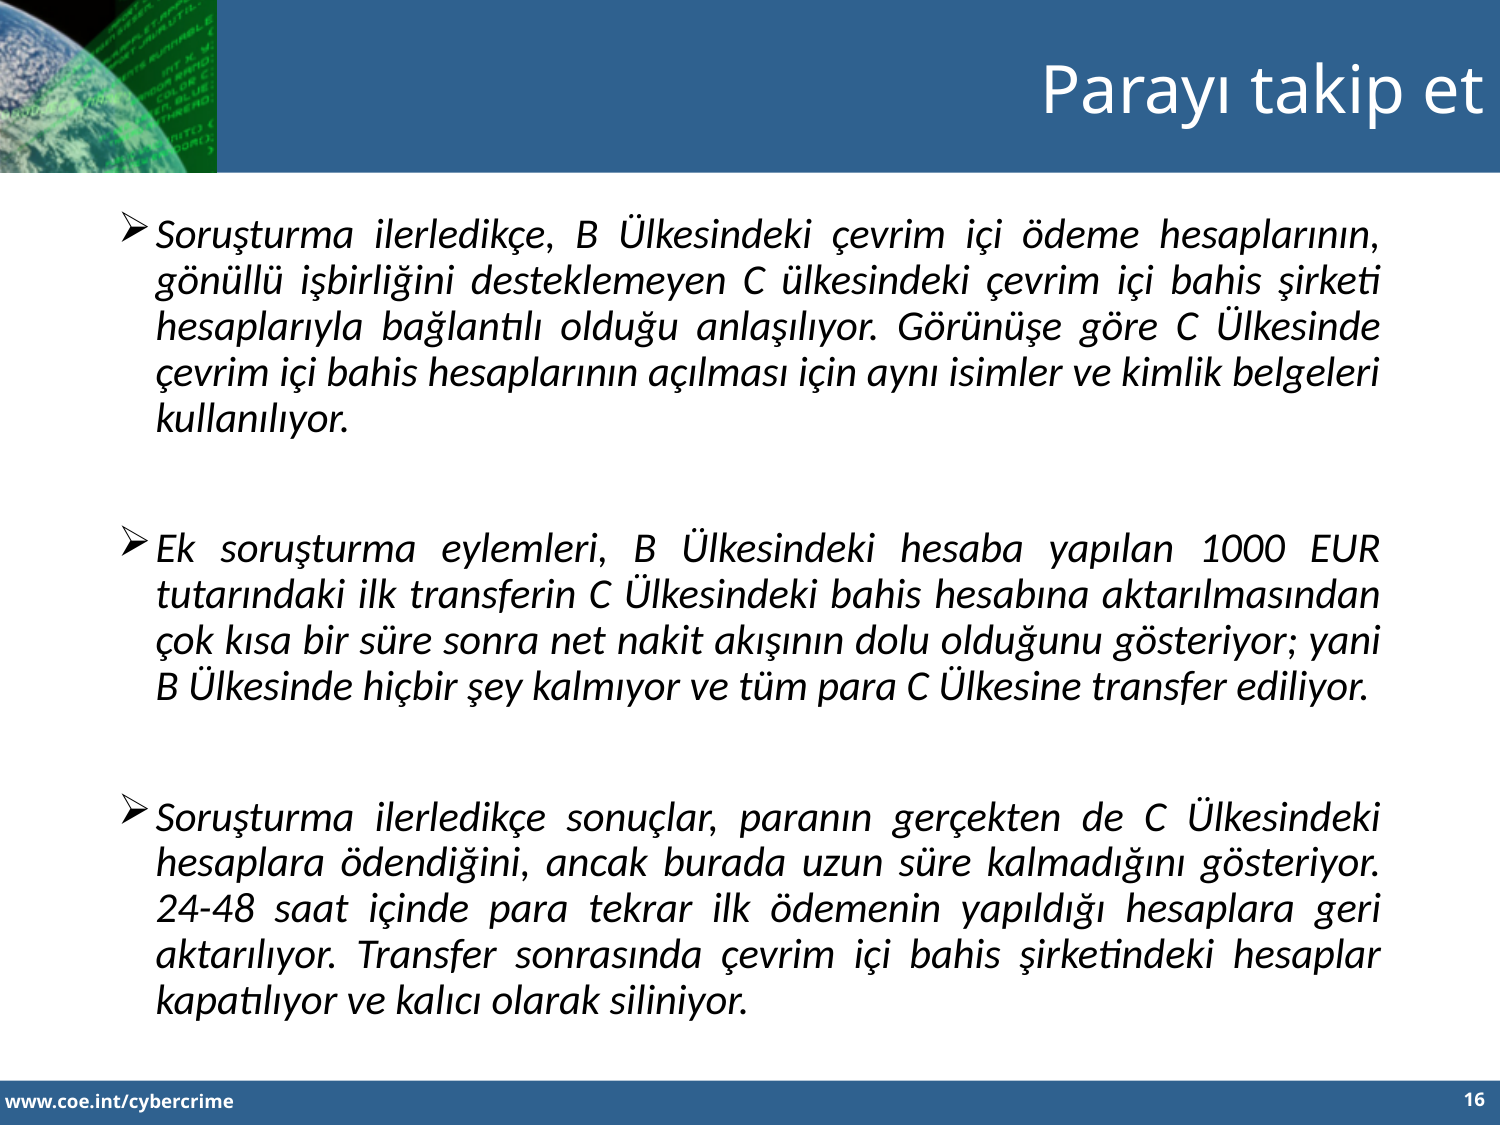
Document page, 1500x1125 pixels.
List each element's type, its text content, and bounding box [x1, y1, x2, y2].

list Soruşturma ilerledikçe, B Ülkesindeki çevrim içi ödeme hesaplarının, gönüllü işbirliğini desteklemeyen C ülkesindeki çevrim içi bahis şirketi hesaplarıyla bağlantılı olduğu anlaşılıyor. Görünüşe göre C Ülkesinde çevrim içi bahis hesaplarının açılması için aynı isimler ve kimlik belgeleri kullanılıyor. Ek soruşturma eylemleri, B Ülkesindeki hesaba yapılan 1000 EUR tutarındaki ilk transferin C Ülkesindeki bahis hesabına aktarılmasından çok kısa bir süre sonra net nakit akışının dolu olduğunu gösteriyor; yani B Ülkesinde hiçbir şey kalmıyor ve tüm para C Ülkesine transfer ediliyor. Soruşturma ilerledikçe sonuçlar, paranın gerçekten de C Ülkesindeki hesaplara ödendiğini, ancak burada uzun süre kalmadığını gösteriyor. 24-48 saat içinde para tekrar ilk ödemenin yapıldığı hesaplara geri aktarılıyor. Transfer sonrasında çevrim içi bahis şirketindeki hesaplar kapatılıyor ve kalıcı olarak siliniyor. [103, 204, 1397, 1050]
slide_number 16 [1162, 1080, 1500, 1125]
picture [0, 1, 217, 173]
text_box Parayı takip et [373, 10, 1500, 163]
